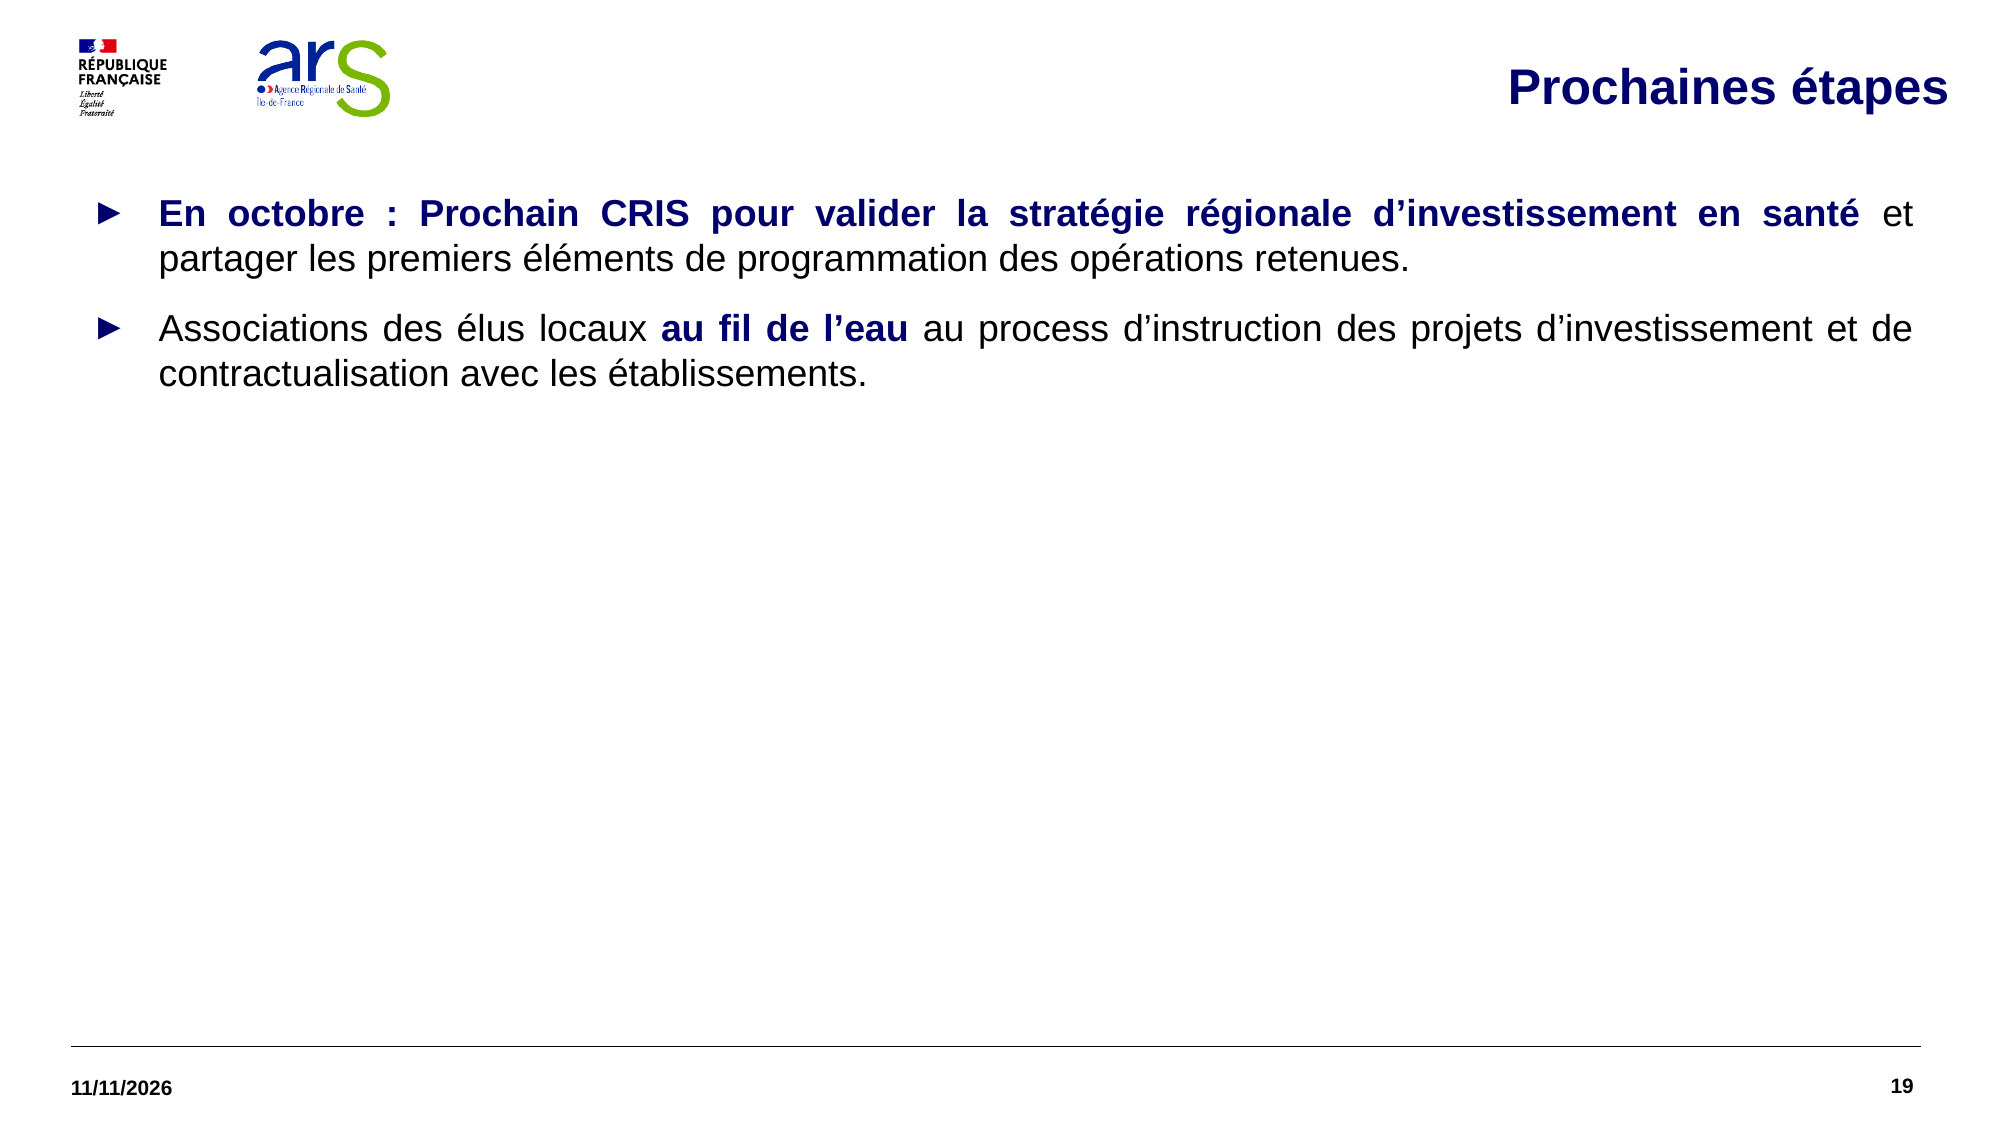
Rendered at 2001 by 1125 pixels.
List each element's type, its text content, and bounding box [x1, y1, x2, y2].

picture [256, 40, 390, 117]
list En octobre : Prochain CRIS pour valider la stratégie régionale d’investissement en santé et partager les premiers éléments de programmation des opérations retenues. Associations des élus locaux au fil de l’eau au process d’instruction des projets d’investissement et de contractualisation avec les établissements. [70, 188, 1914, 1042]
slide_number 19 [1618, 1046, 1914, 1125]
picture [63, 23, 182, 142]
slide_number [70, 1049, 327, 1125]
text_box Prochaines étapes [398, 29, 1965, 148]
